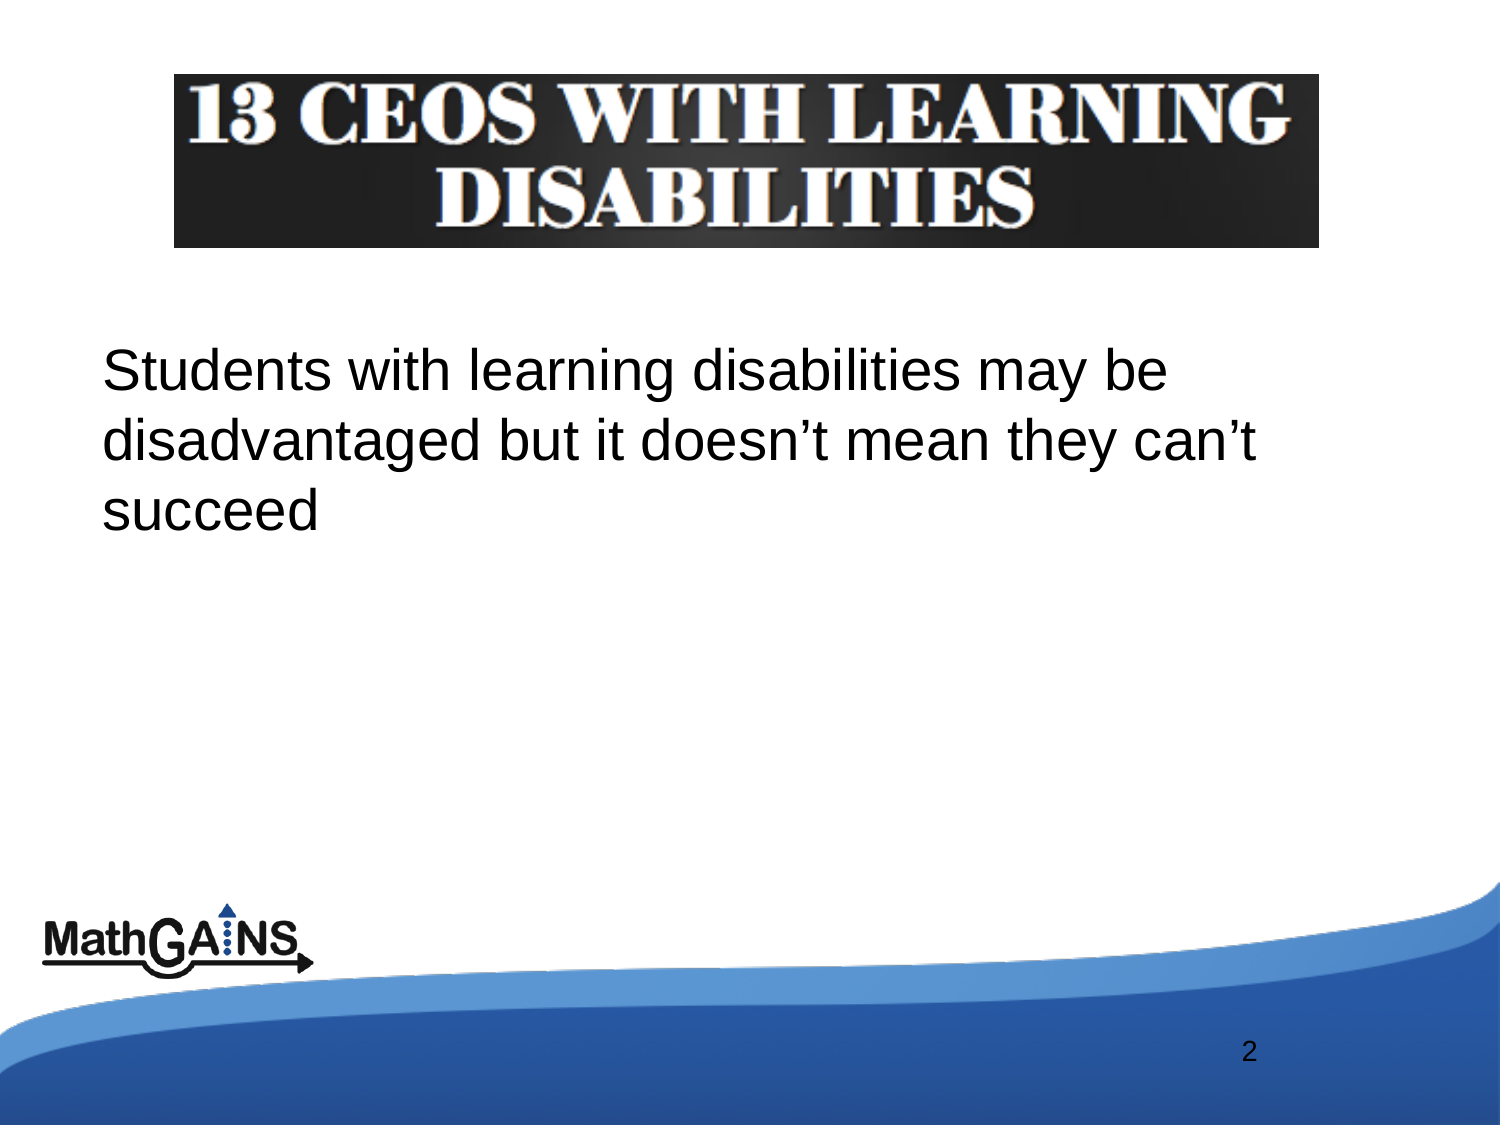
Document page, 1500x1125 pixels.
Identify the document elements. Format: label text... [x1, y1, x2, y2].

text_box Students with learning disabilities may be disadvantaged but it doesn’t mean they can’t succeed [87, 324, 1325, 550]
slide_number 2 [1223, 1023, 1277, 1075]
picture [0, 878, 1500, 1125]
picture [174, 74, 1319, 249]
